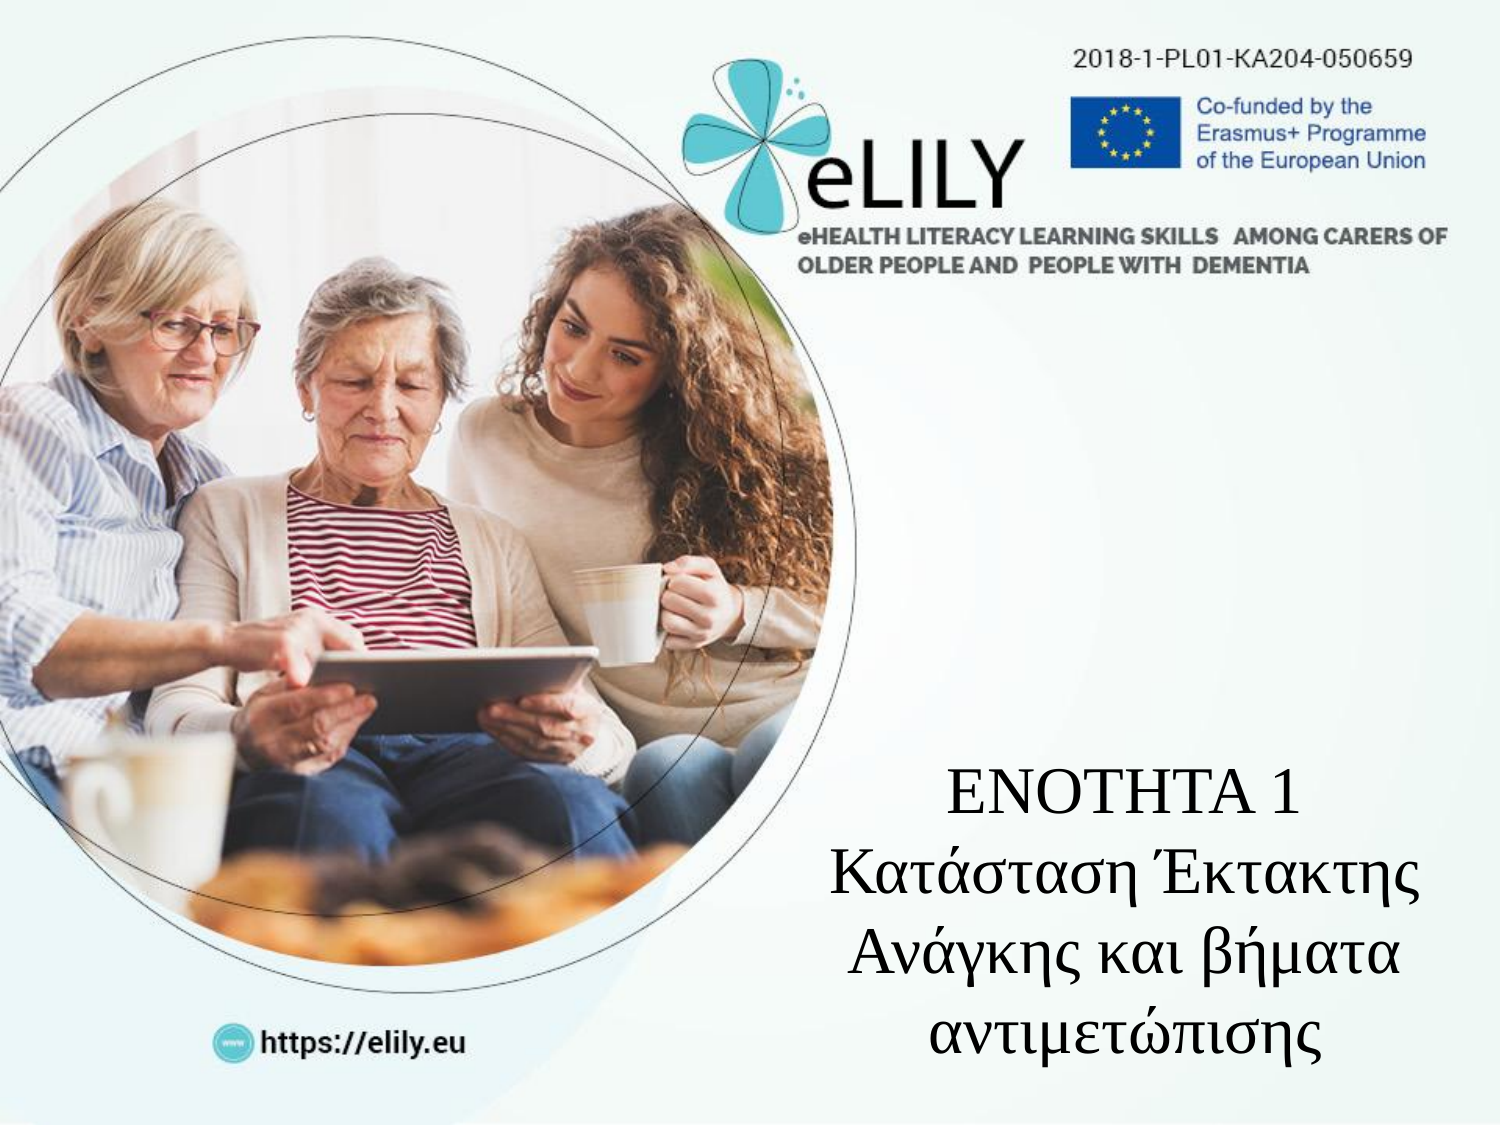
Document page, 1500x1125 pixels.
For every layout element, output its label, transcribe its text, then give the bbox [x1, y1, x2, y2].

picture [0, 0, 1500, 1125]
text_box ΕΝΟΤΗΤΑ 1 Κατάσταση Έκτακτης Ανάγκης και βήματα αντιμετώπισης [774, 739, 1476, 1074]
